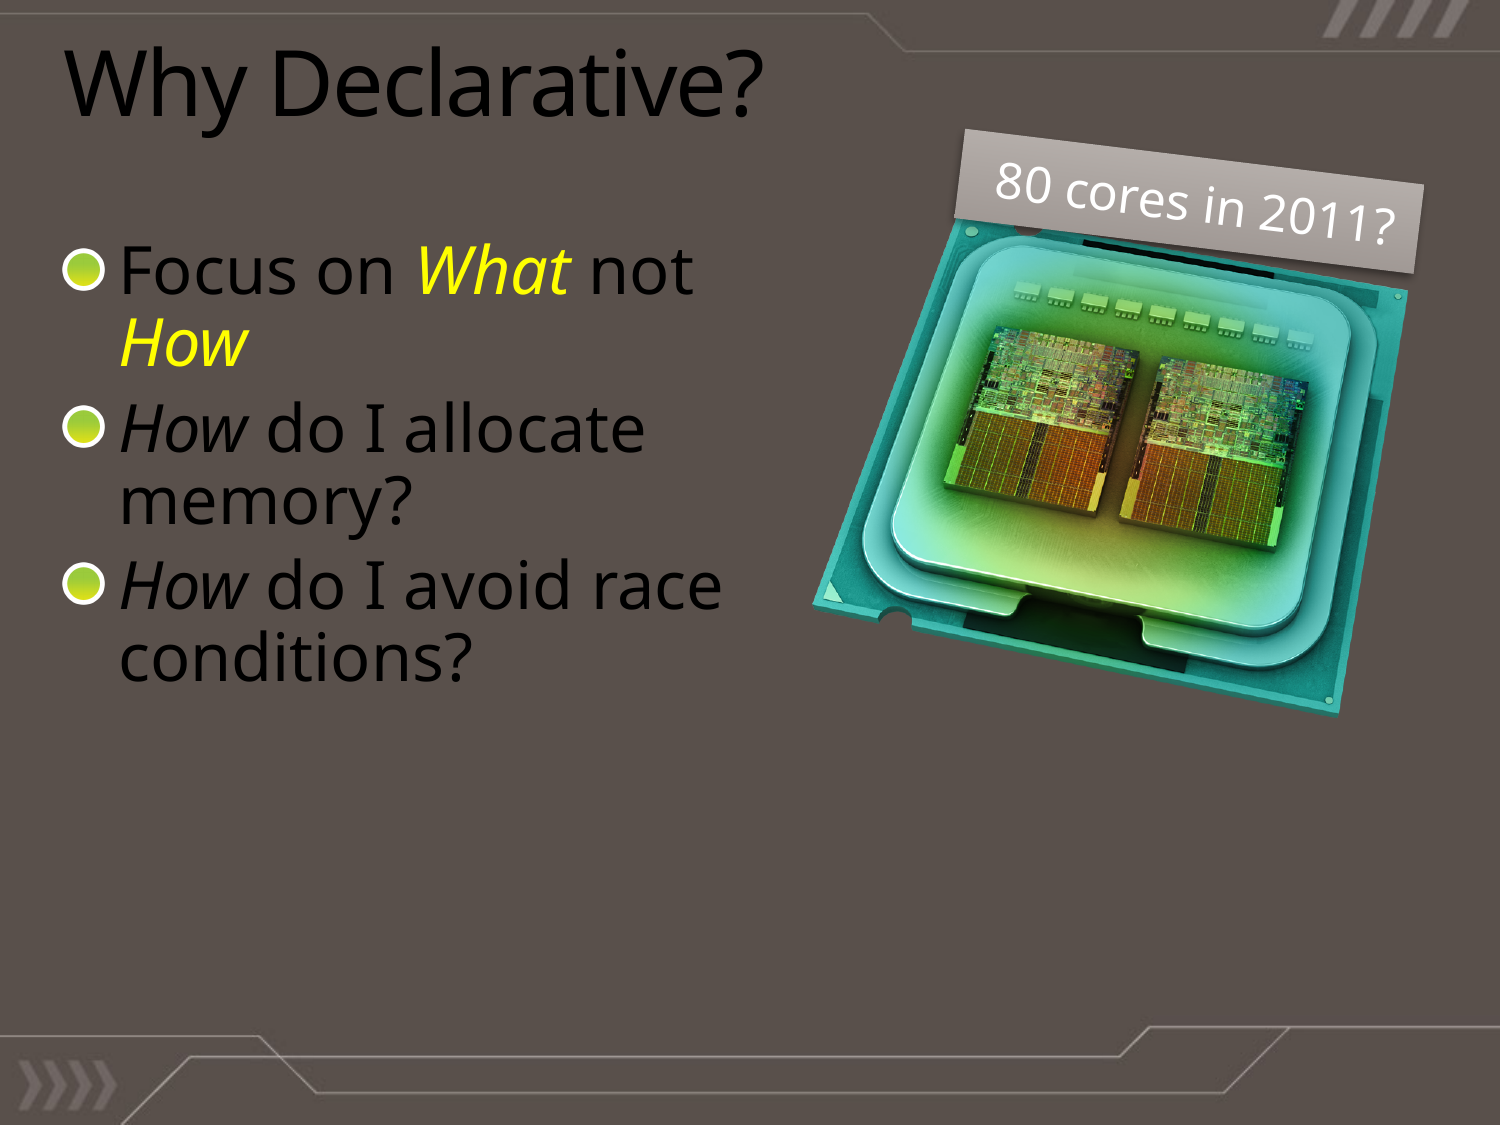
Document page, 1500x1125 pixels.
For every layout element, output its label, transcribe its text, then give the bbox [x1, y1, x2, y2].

text_box 80 cores in 2011? [955, 128, 1425, 271]
list Focus on What not How How do I allocate memory? How do I avoid race conditions? [62, 237, 738, 561]
picture [0, 0, 1500, 1125]
title Why Declarative? [63, 37, 1436, 138]
